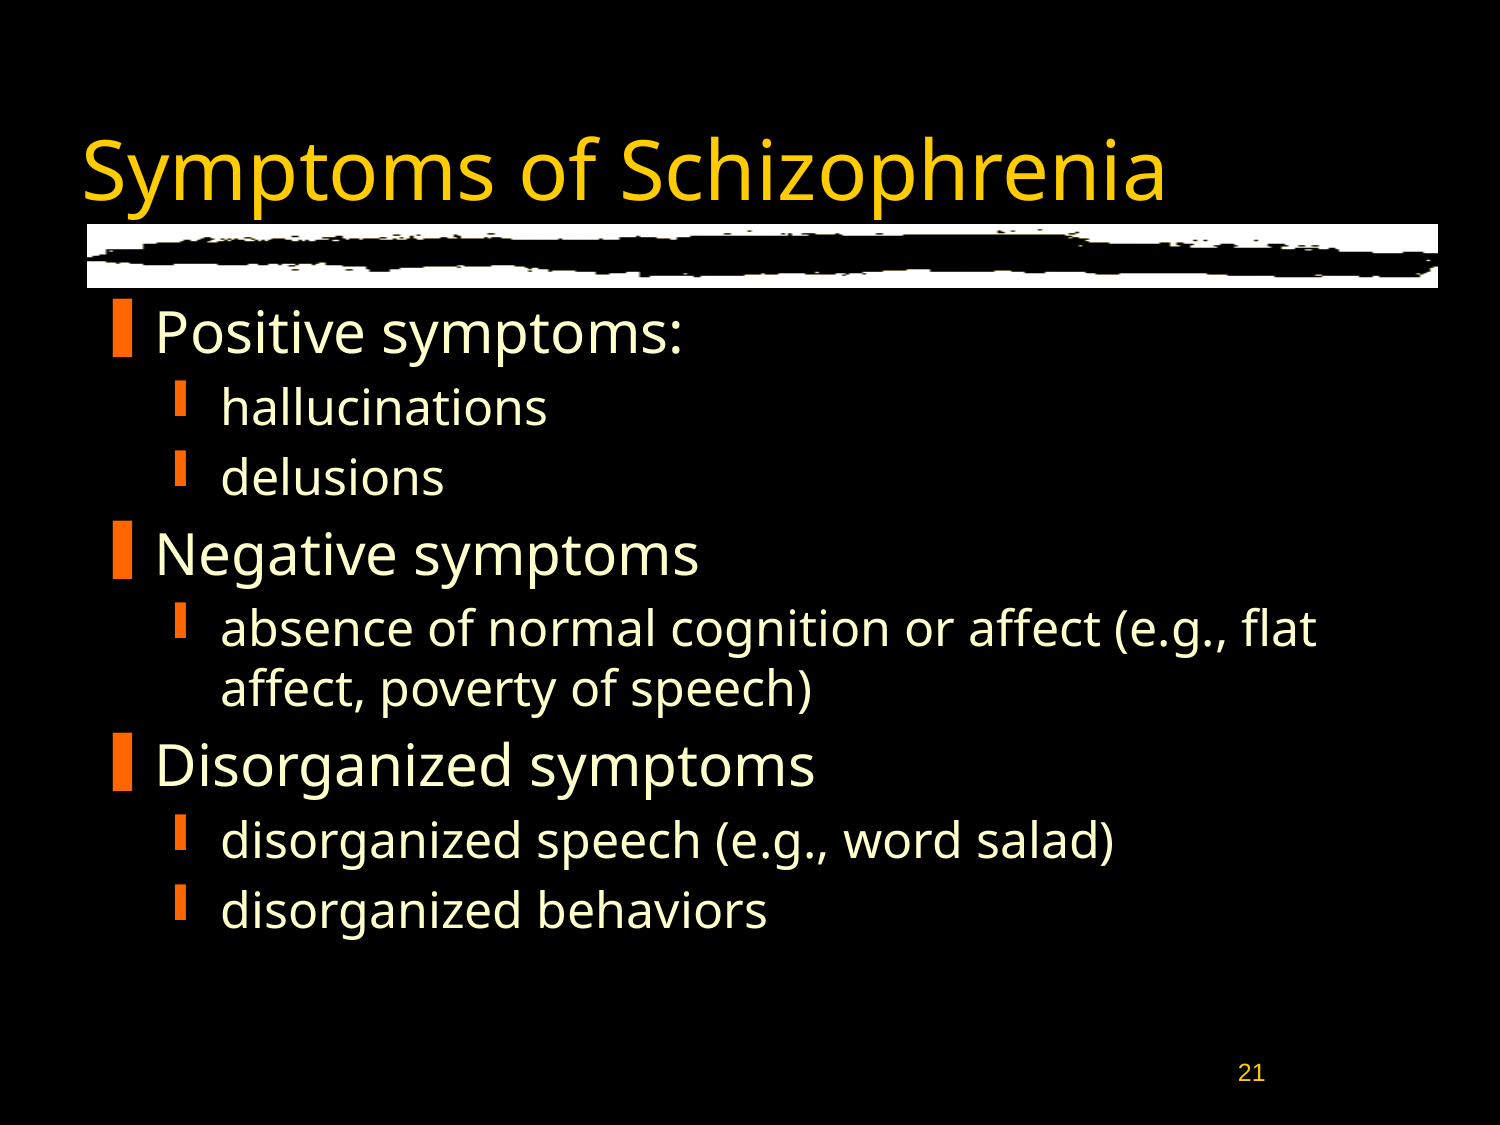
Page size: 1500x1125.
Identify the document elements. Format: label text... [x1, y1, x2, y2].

title Symptoms of Schizophrenia [66, 37, 1426, 226]
list Positive symptoms: hallucinations delusions Negative symptoms absence of normal cognition or affect (e.g., flat affect, poverty of speech) Disorganized symptoms disorganized speech (e.g., word salad) disorganized behaviors [83, 287, 1426, 973]
